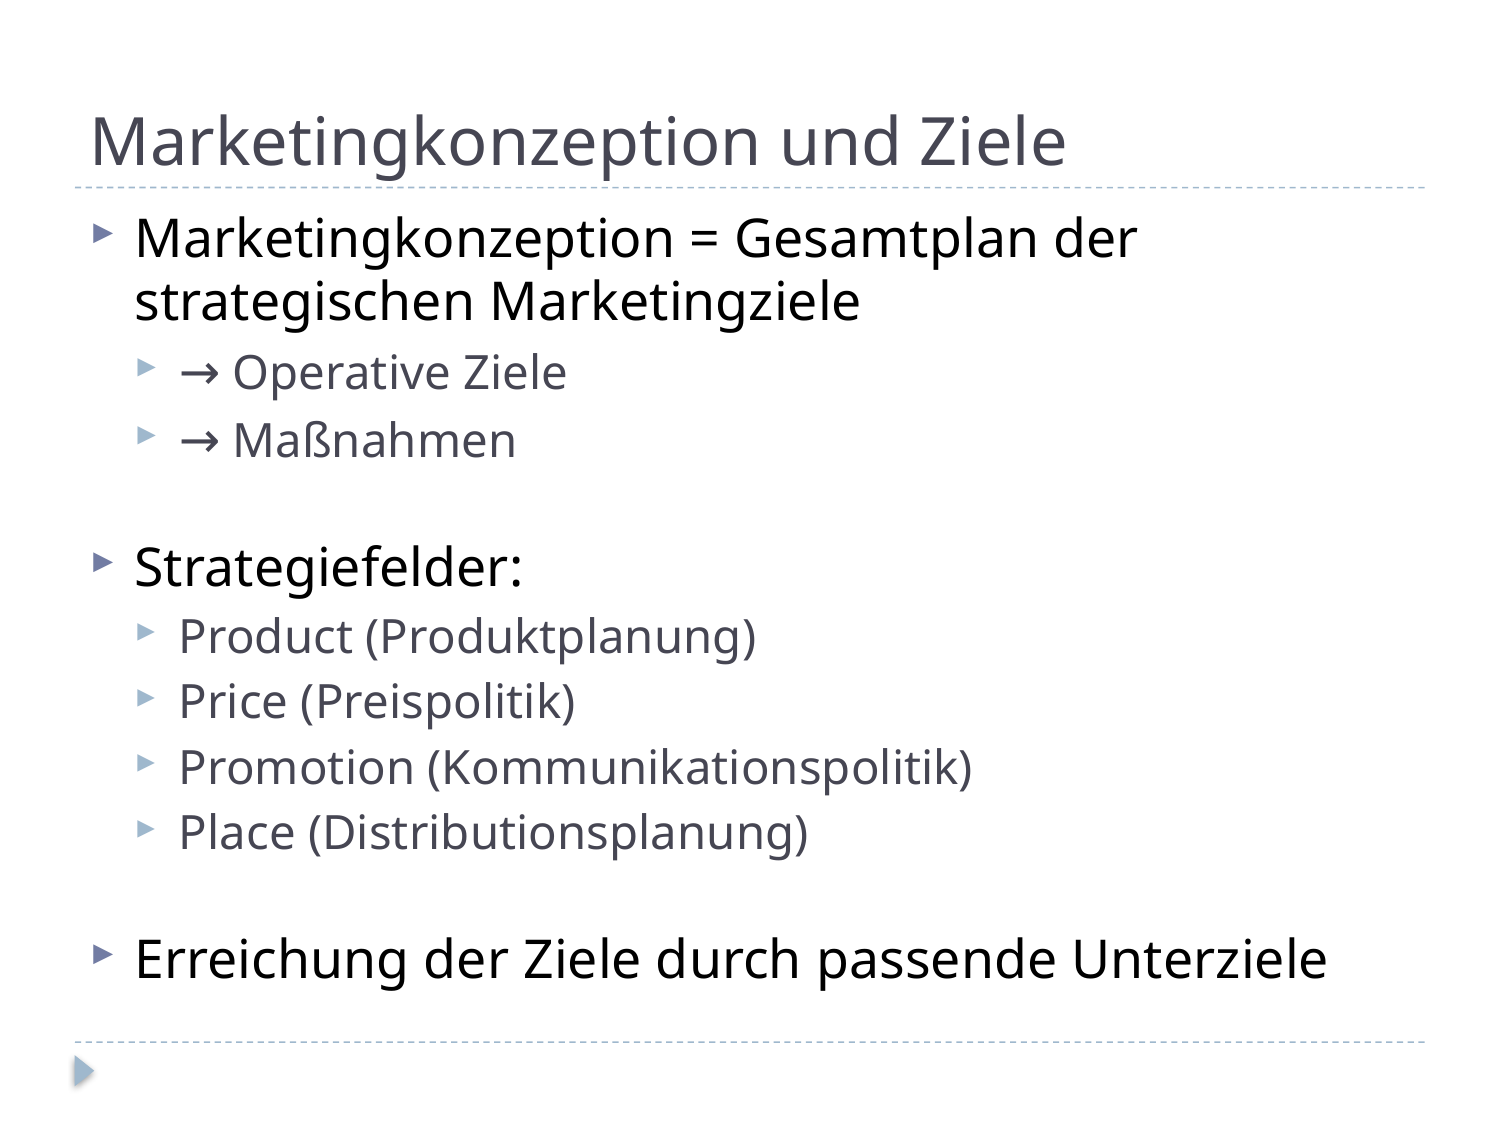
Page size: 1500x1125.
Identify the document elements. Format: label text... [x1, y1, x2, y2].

title Marketingkonzeption und Ziele [75, 24, 1425, 188]
list Marketingkonzeption = Gesamtplan der strategischen Marketingziele → Operative Ziele → Maßnahmen Strategiefelder: Product (Produktplanung)‏ Price (Preispolitik)‏ Promotion (Kommunikationspolitik)‏ Place (Distributionsplanung) Erreichung der Ziele durch passende Unterziele [75, 200, 1425, 1006]
